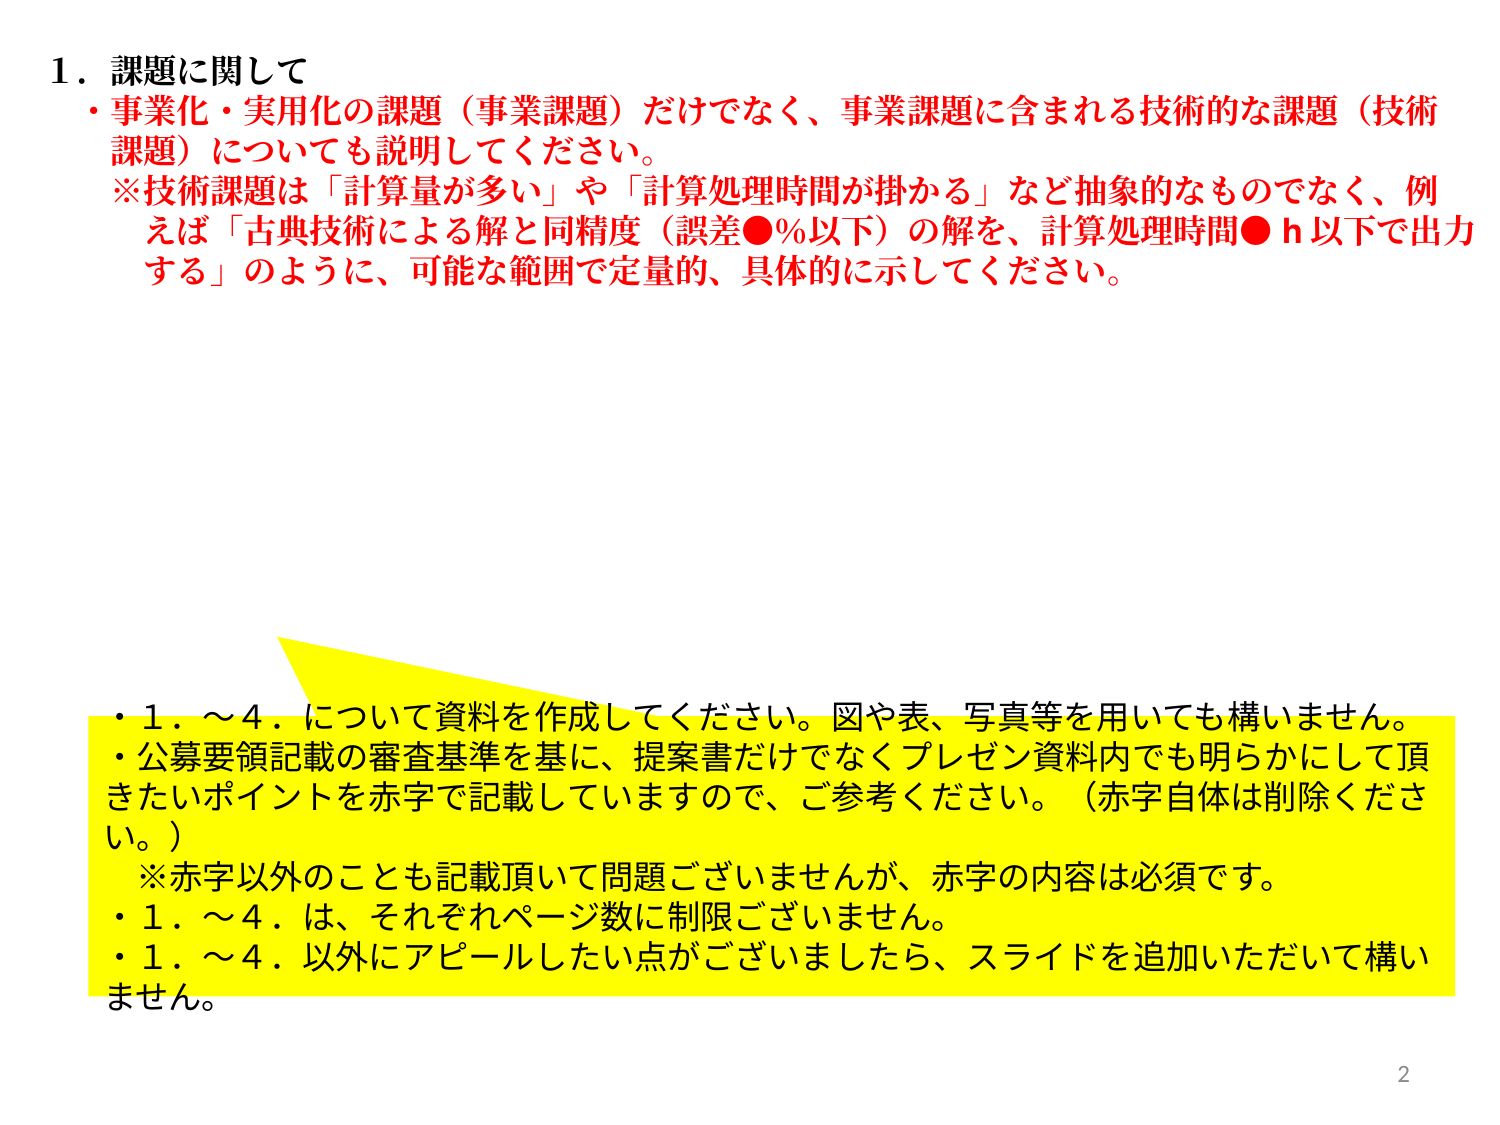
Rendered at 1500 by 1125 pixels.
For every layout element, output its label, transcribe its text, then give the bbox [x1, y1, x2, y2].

text_box ・１．～４．について資料を作成してください。図や表、写真等を用いても構いません。 ・公募要領記載の審査基準を基に、提案書だけでなくプレゼン資料内でも明らかにして頂きたいポイントを赤字で記載していますので、ご参考ください。（赤字自体は削除ください。） ※赤字以外のことも記載頂いて問題ございませんが、赤字の内容は必須です。 ・１．～４．は、それぞれページ数に制限ございません。 ・１．～４．以外にアピールしたい点がございましたら、スライドを追加いただいて構いません。 [86, 634, 1458, 999]
slide_number 2 [1074, 1042, 1425, 1103]
text_box １．課題に関して ・事業化・実用化の課題（事業課題）だけでなく、事業課題に含まれる技術的な課題（技術 課題）についても説明してください。 ※技術課題は「計算量が多い」や「計算処理時間が掛かる」など抽象的なものでなく、例 えば「古典技術による解と同精度（誤差●％以下）の解を、計算処理時間●h以下で出力 する」のように、可能な範囲で定量的、具体的に示してください。 [29, 42, 1495, 785]
